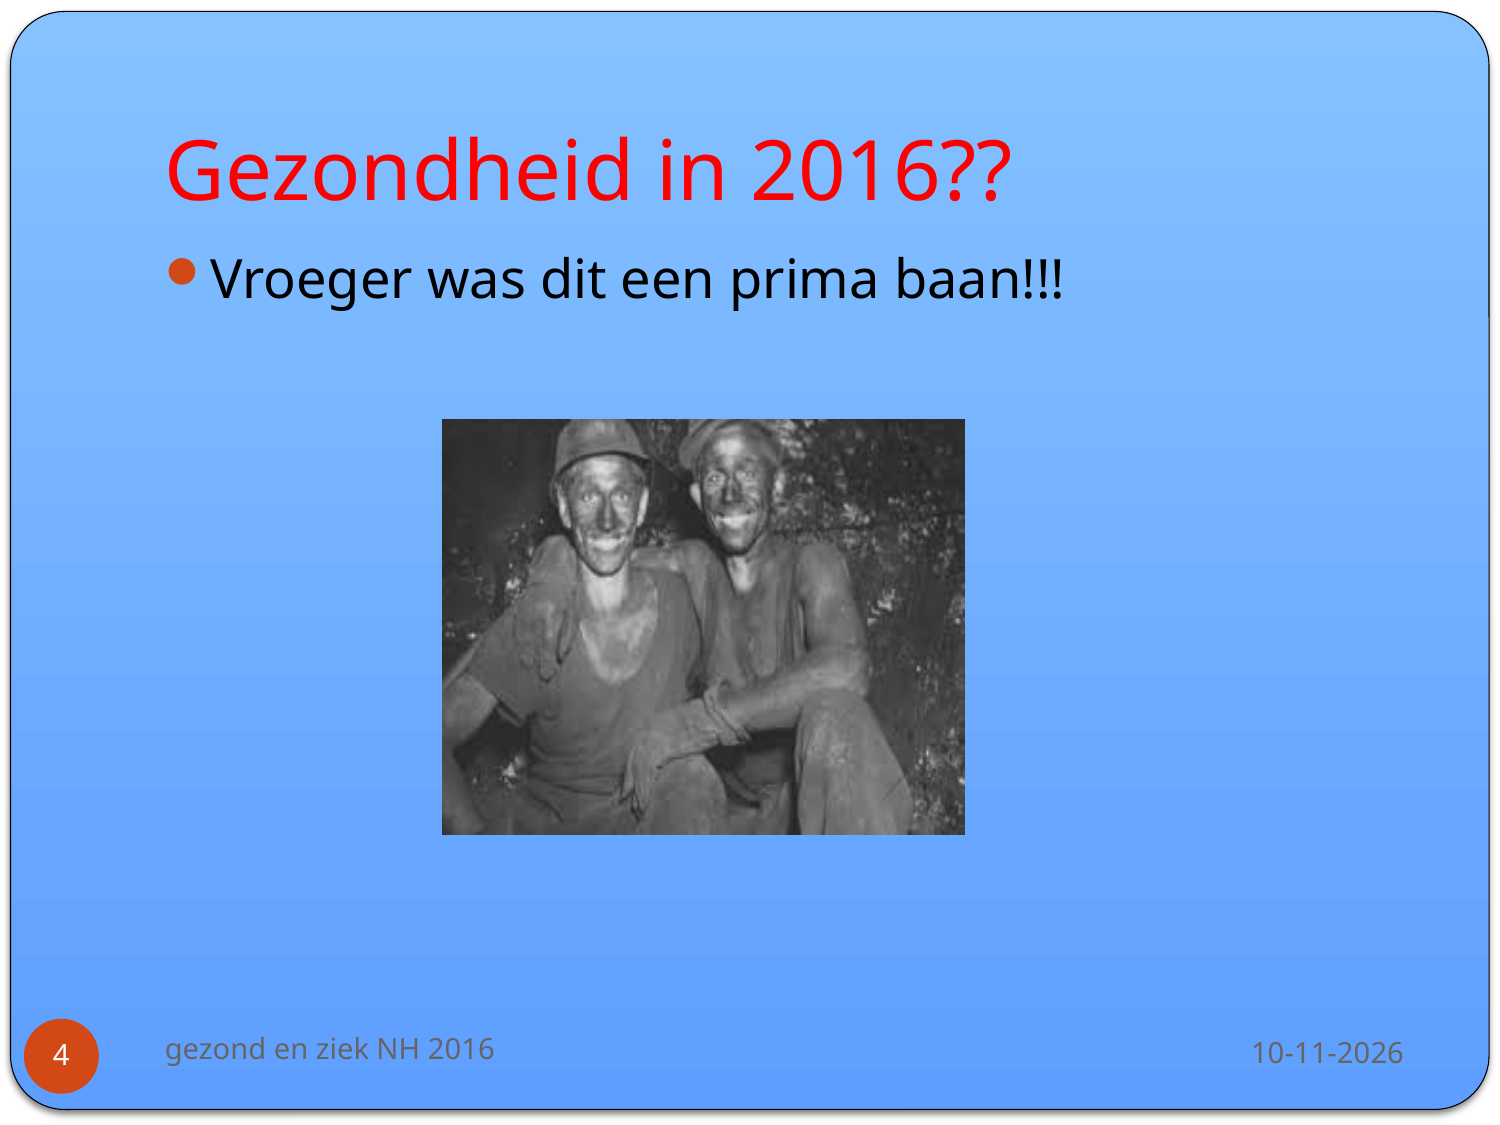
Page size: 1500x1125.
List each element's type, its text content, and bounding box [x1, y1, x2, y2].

picture [442, 419, 966, 835]
title Gezondheid in 2016?? [150, 45, 1425, 233]
list Vroeger was dit een prima baan!!! [150, 237, 1425, 988]
footer gezond en ziek NH 2016 [150, 1012, 800, 1088]
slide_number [1012, 1015, 1419, 1094]
slide_number 4 [23, 1018, 99, 1094]
